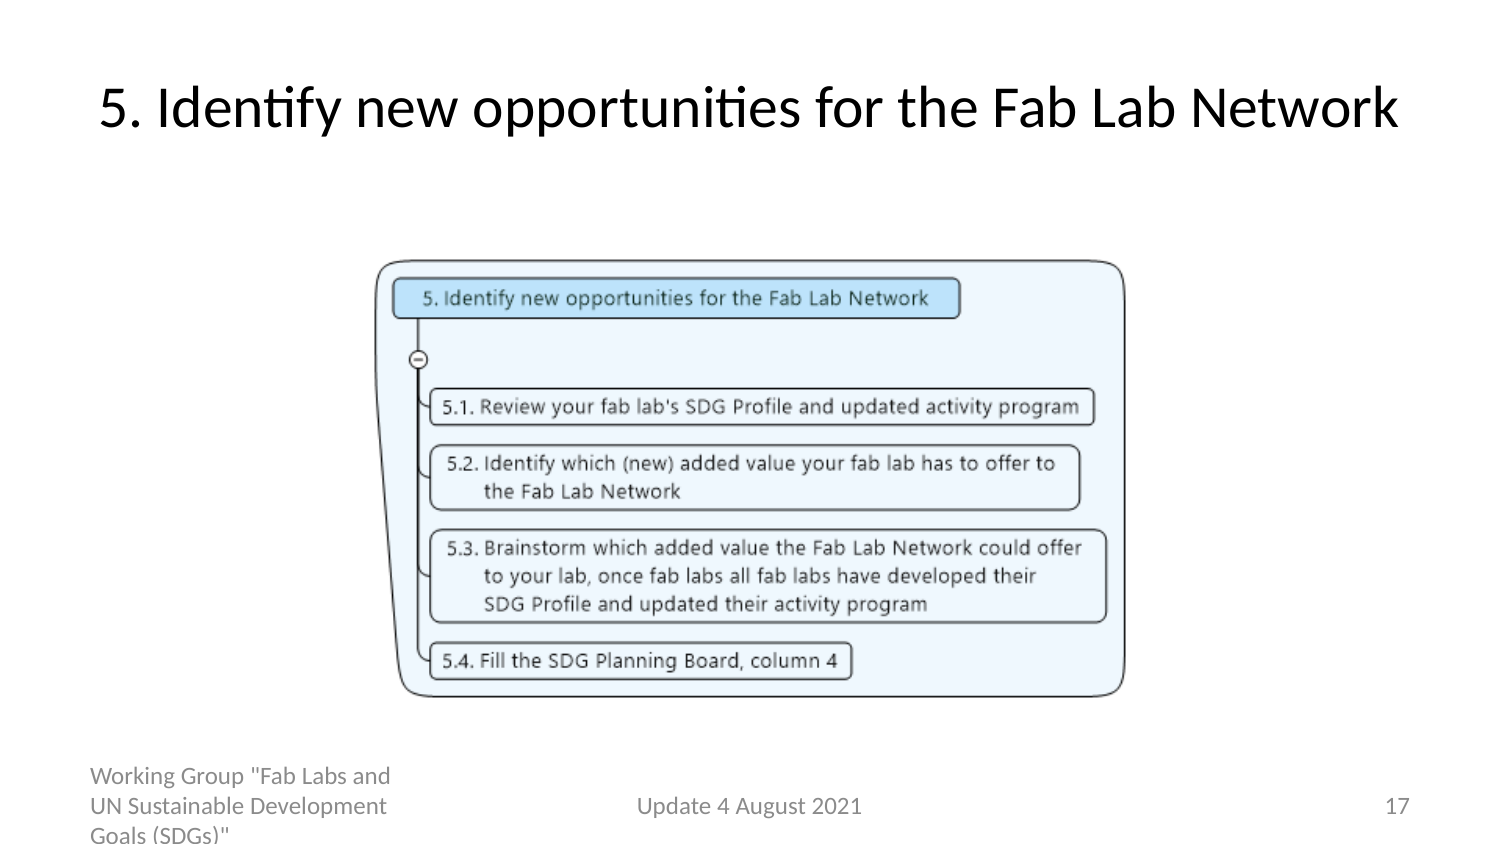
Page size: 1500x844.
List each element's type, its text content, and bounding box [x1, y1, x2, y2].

picture [367, 252, 1133, 705]
slide_number Working Group "Fab Labs and UN Sustainable Development Goals (SDGs)" [75, 782, 425, 827]
footer Update 4 August 2021 [512, 782, 988, 827]
slide_number 17 [1074, 782, 1425, 827]
title 5. Identify new opportunities for the Fab Lab Network [75, 33, 1425, 175]
